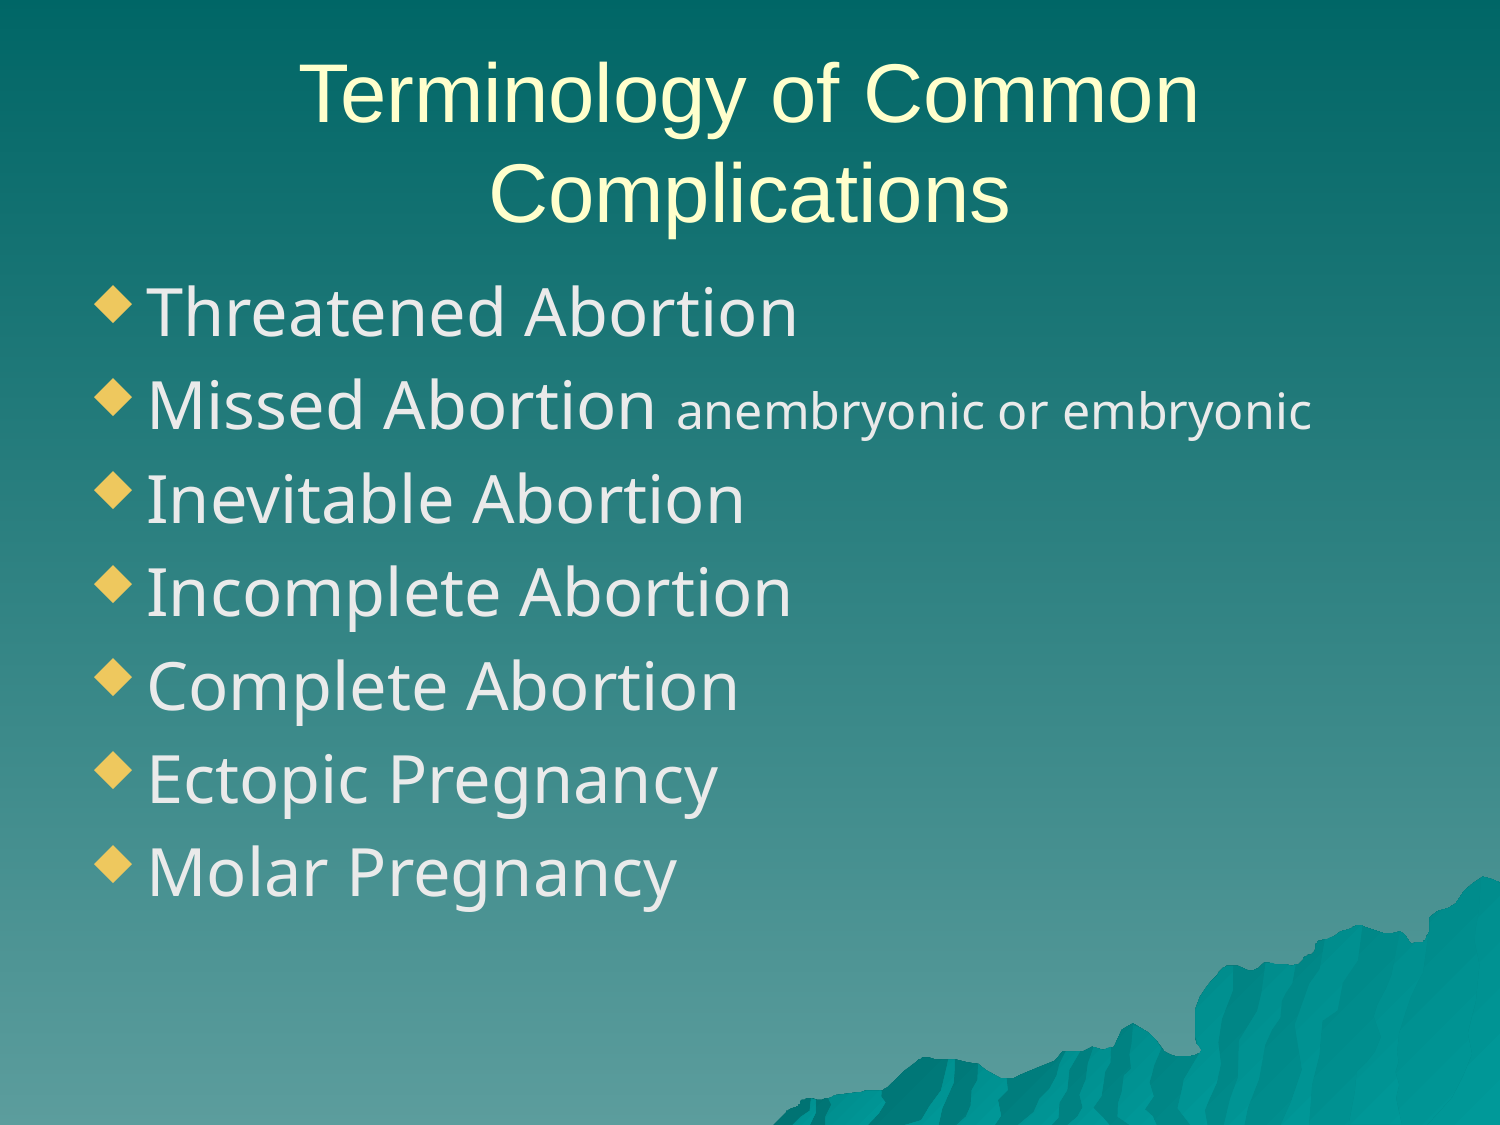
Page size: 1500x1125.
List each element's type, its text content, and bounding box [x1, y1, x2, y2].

title Terminology of Common Complications [74, 45, 1426, 233]
list Threatened Abortion Missed Abortion anembryonic or embryonic Inevitable Abortion Incomplete Abortion Complete Abortion Ectopic Pregnancy Molar Pregnancy [74, 262, 1426, 1006]
